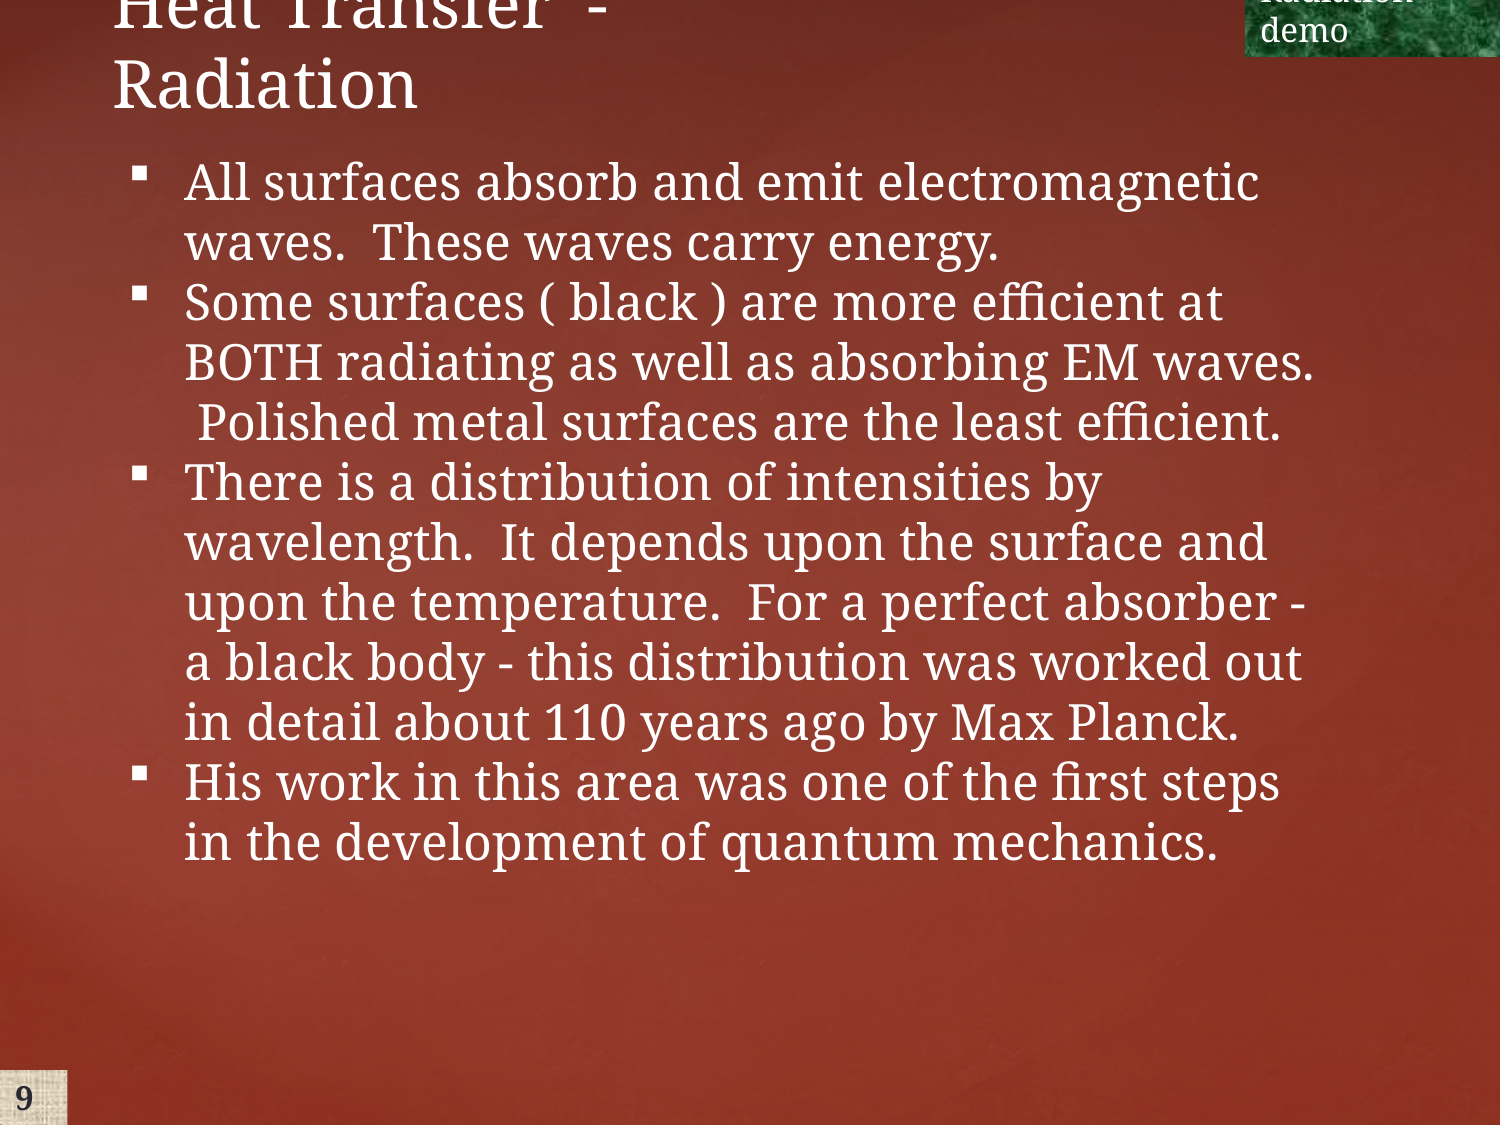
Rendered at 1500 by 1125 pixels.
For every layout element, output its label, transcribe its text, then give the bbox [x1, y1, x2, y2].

text_box Radiation demo [1244, 0, 1500, 57]
text_box Heat Transfer - Radiation [97, 31, 878, 130]
text_box 9 [0, 1070, 68, 1125]
text_box All surfaces absorb and emit electromagnetic waves. These waves carry energy. Some surfaces ( black ) are more efficient at BOTH radiating as well as absorbing EM waves. Polished metal surfaces are the least efficient. There is a distribution of intensities by wavelength. It depends upon the surface and upon the temperature. For a perfect absorber - a black body - this distribution was worked out in detail about 110 years ago by Max Planck. His work in this area was one of the first steps in the development of quantum mechanics. [113, 217, 1344, 878]
